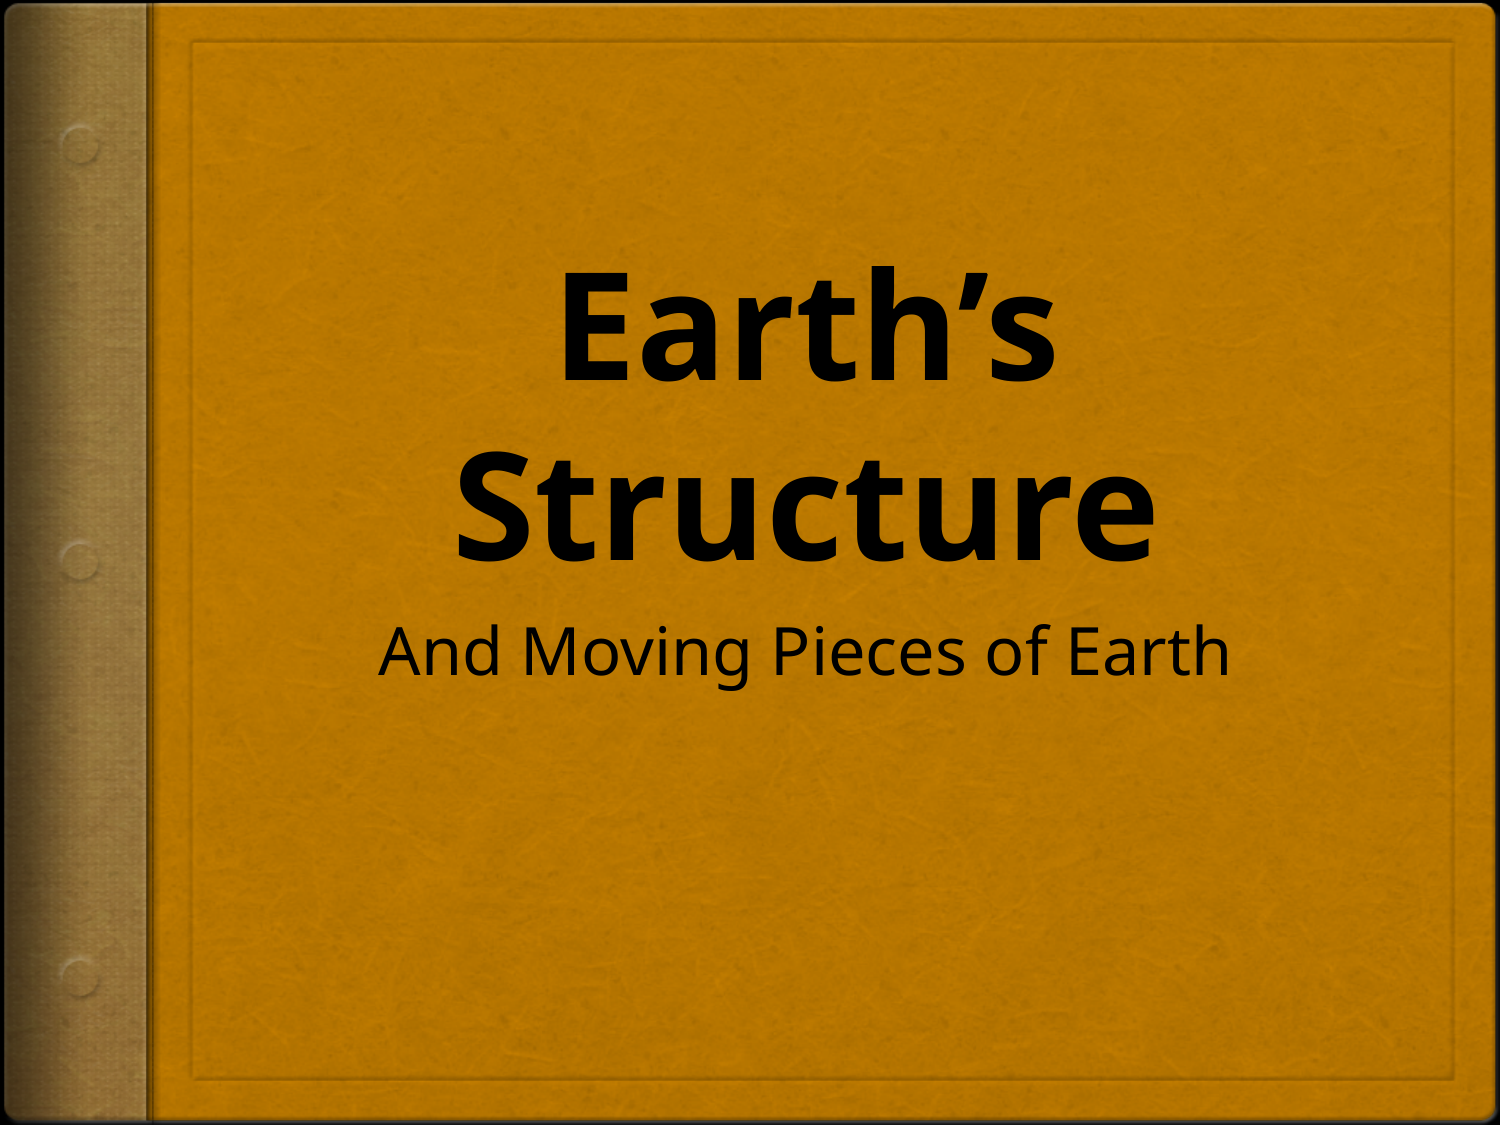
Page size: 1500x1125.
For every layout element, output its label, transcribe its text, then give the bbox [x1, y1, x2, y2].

title Earth’s Structure [225, 294, 1388, 598]
subtitle And Moving Pieces of Earth [225, 601, 1388, 889]
picture [0, 0, 1500, 1125]
